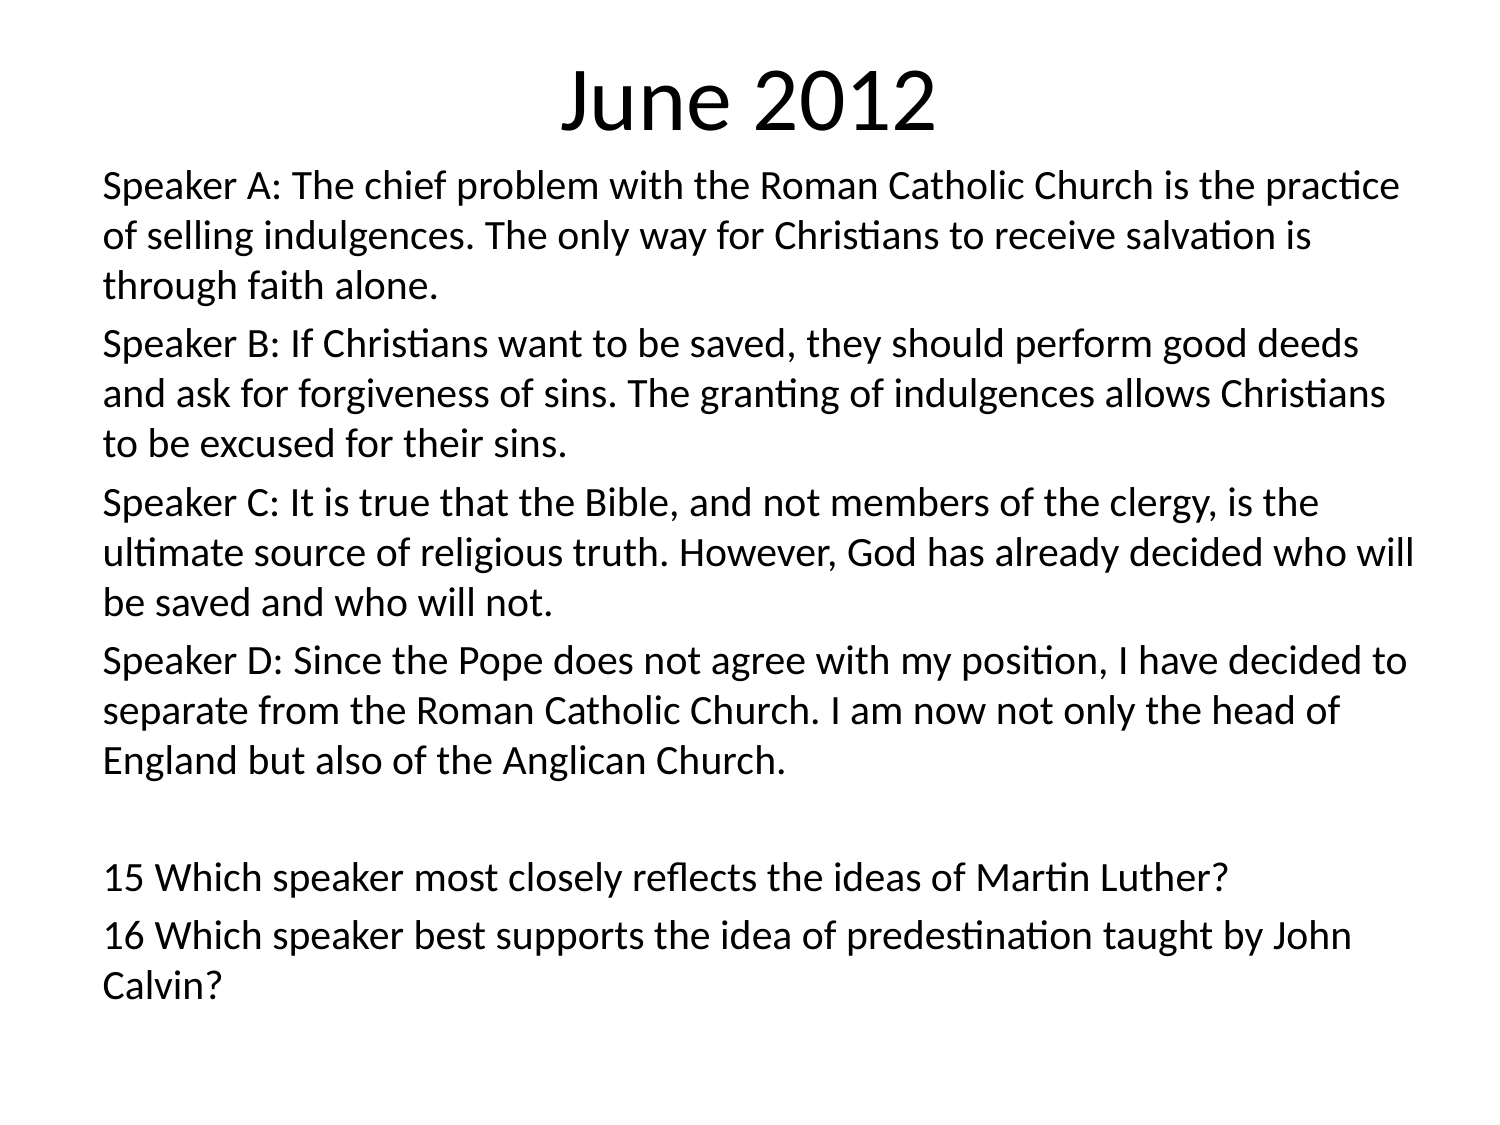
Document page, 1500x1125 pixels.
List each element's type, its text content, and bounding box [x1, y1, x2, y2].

title June 2012 [75, 0, 1425, 188]
list Speaker A: The chief problem with the Roman Catholic Church is the practice of selling indulgences. The only way for Christians to receive salvation is through faith alone. Speaker B: If Christians want to be saved, they should perform good deeds and ask for forgiveness of sins. The granting of indulgences allows Christians to be excused for their sins. Speaker C: It is true that the Bible, and not members of the clergy, is the ultimate source of religious truth. However, God has already decided who will be saved and who will not. Speaker D: Since the Pope does not agree with my position, I have decided to separate from the Roman Catholic Church. I am now not only the head of England but also of the Anglican Church. 15 Which speaker most closely reflects the ideas of Martin Luther? 16 Which speaker best supports the idea of predestination taught by John Calvin? [87, 149, 1438, 1013]
